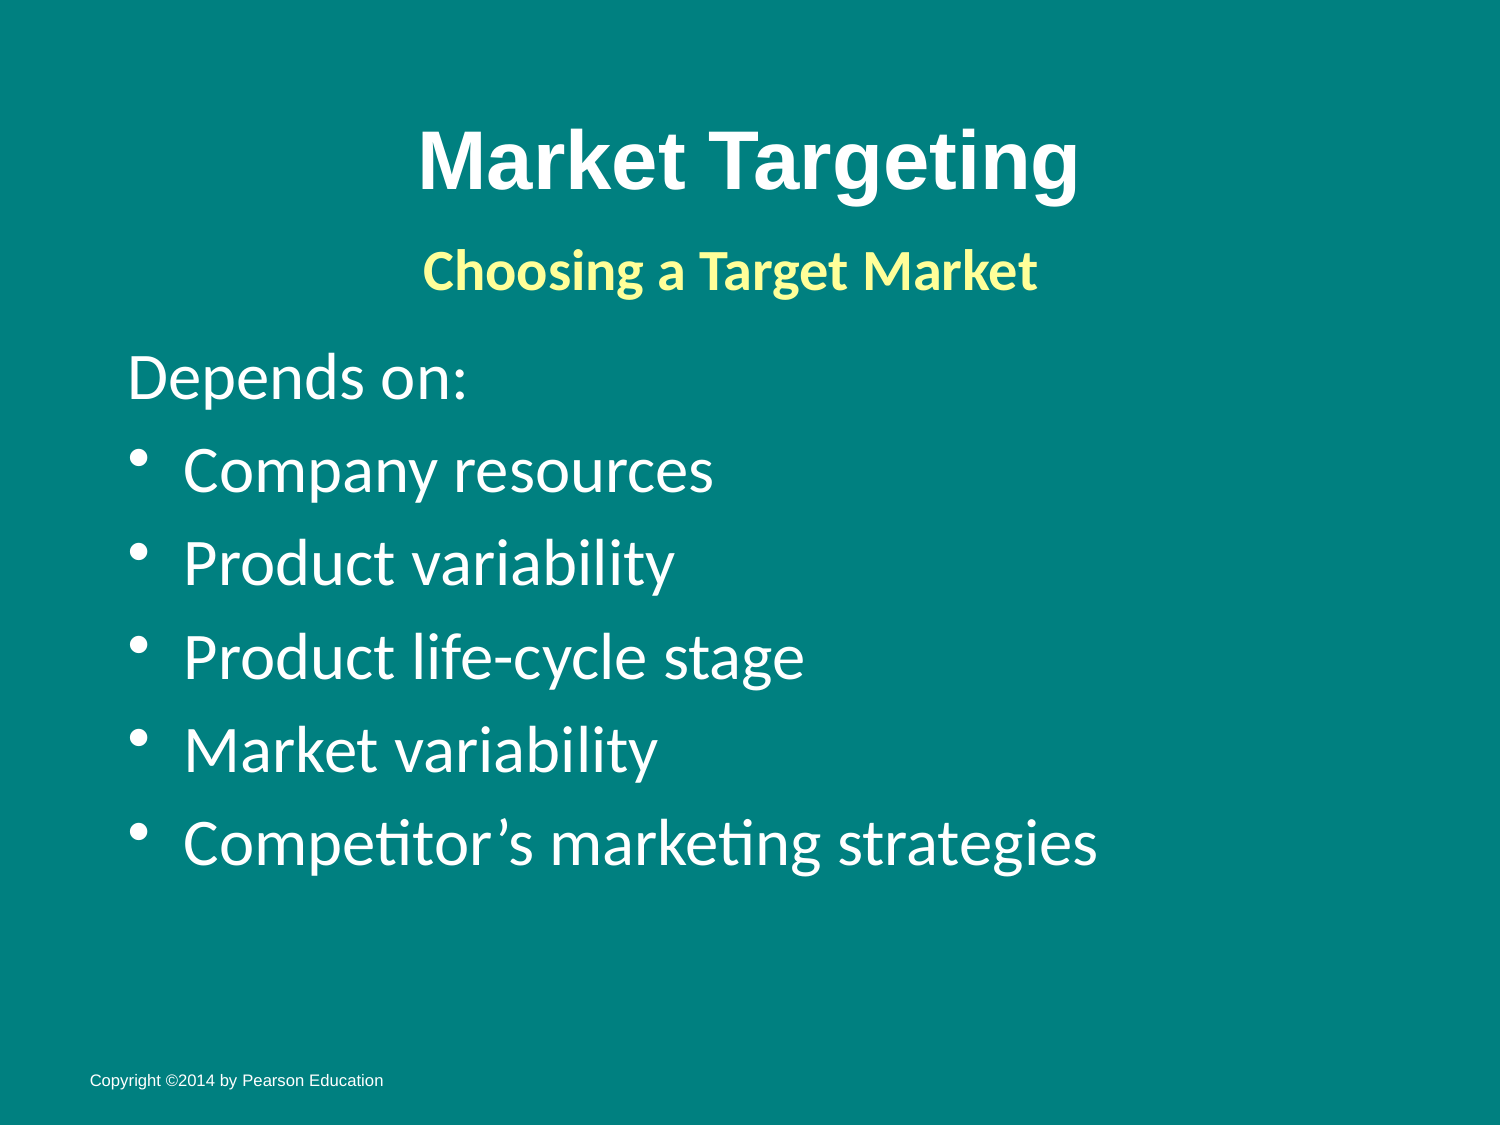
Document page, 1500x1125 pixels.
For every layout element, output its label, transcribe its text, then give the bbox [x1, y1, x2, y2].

title Market Targeting [112, 37, 1388, 226]
list Choosing a Target Market [149, 224, 1326, 288]
text_box Copyright ©2014 by Pearson Education [74, 1062, 825, 1098]
list Depends on: Company resources Product variability Product life-cycle stage Market variability Competitor’s marketing strategies [112, 324, 1388, 1001]
